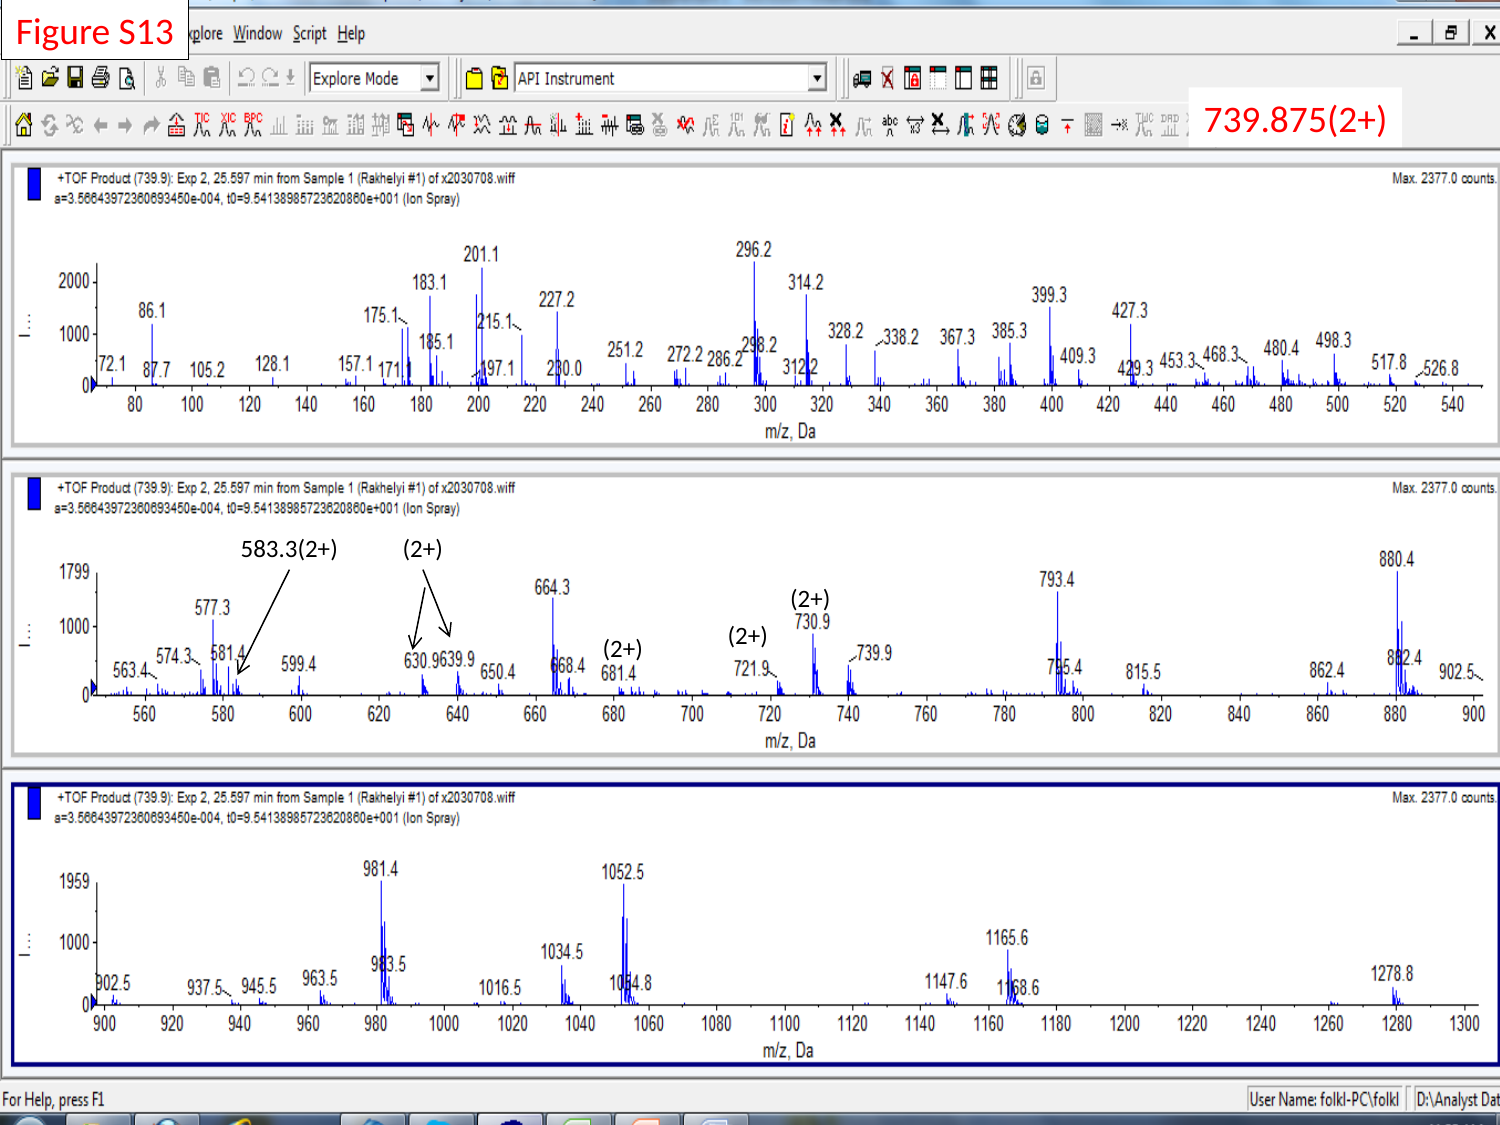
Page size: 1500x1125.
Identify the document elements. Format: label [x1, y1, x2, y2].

picture [0, 0, 1500, 1125]
text_box [237, 570, 290, 676]
text_box [422, 570, 451, 638]
text_box [412, 587, 426, 651]
